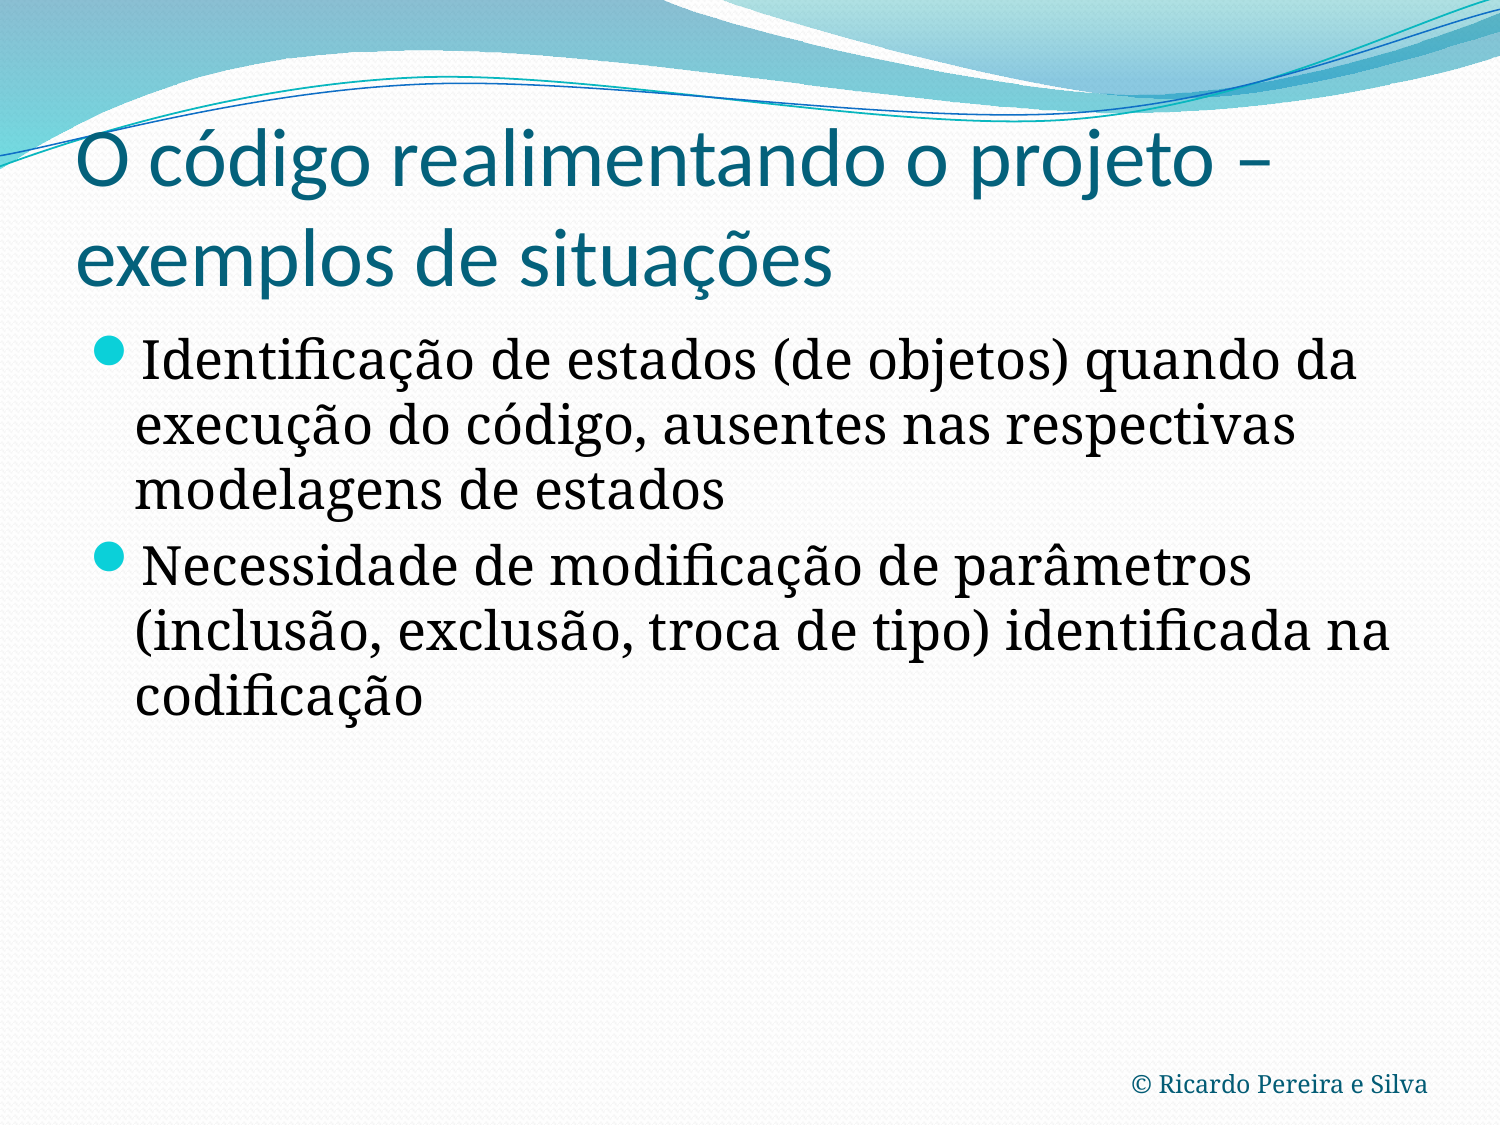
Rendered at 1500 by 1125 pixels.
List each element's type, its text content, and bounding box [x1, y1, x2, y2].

list Identificação de estados (de objetos) quando da execução do código, ausentes nas respectivas modelagens de estados Necessidade de modificação de parâmetros (inclusão, exclusão, troca de tipo) identificada na codificação [75, 317, 1425, 1038]
title O código realimentando o projeto – exemplos de situações [75, 115, 1425, 303]
footer © Ricardo Pereira e Silva [1101, 1042, 1429, 1103]
